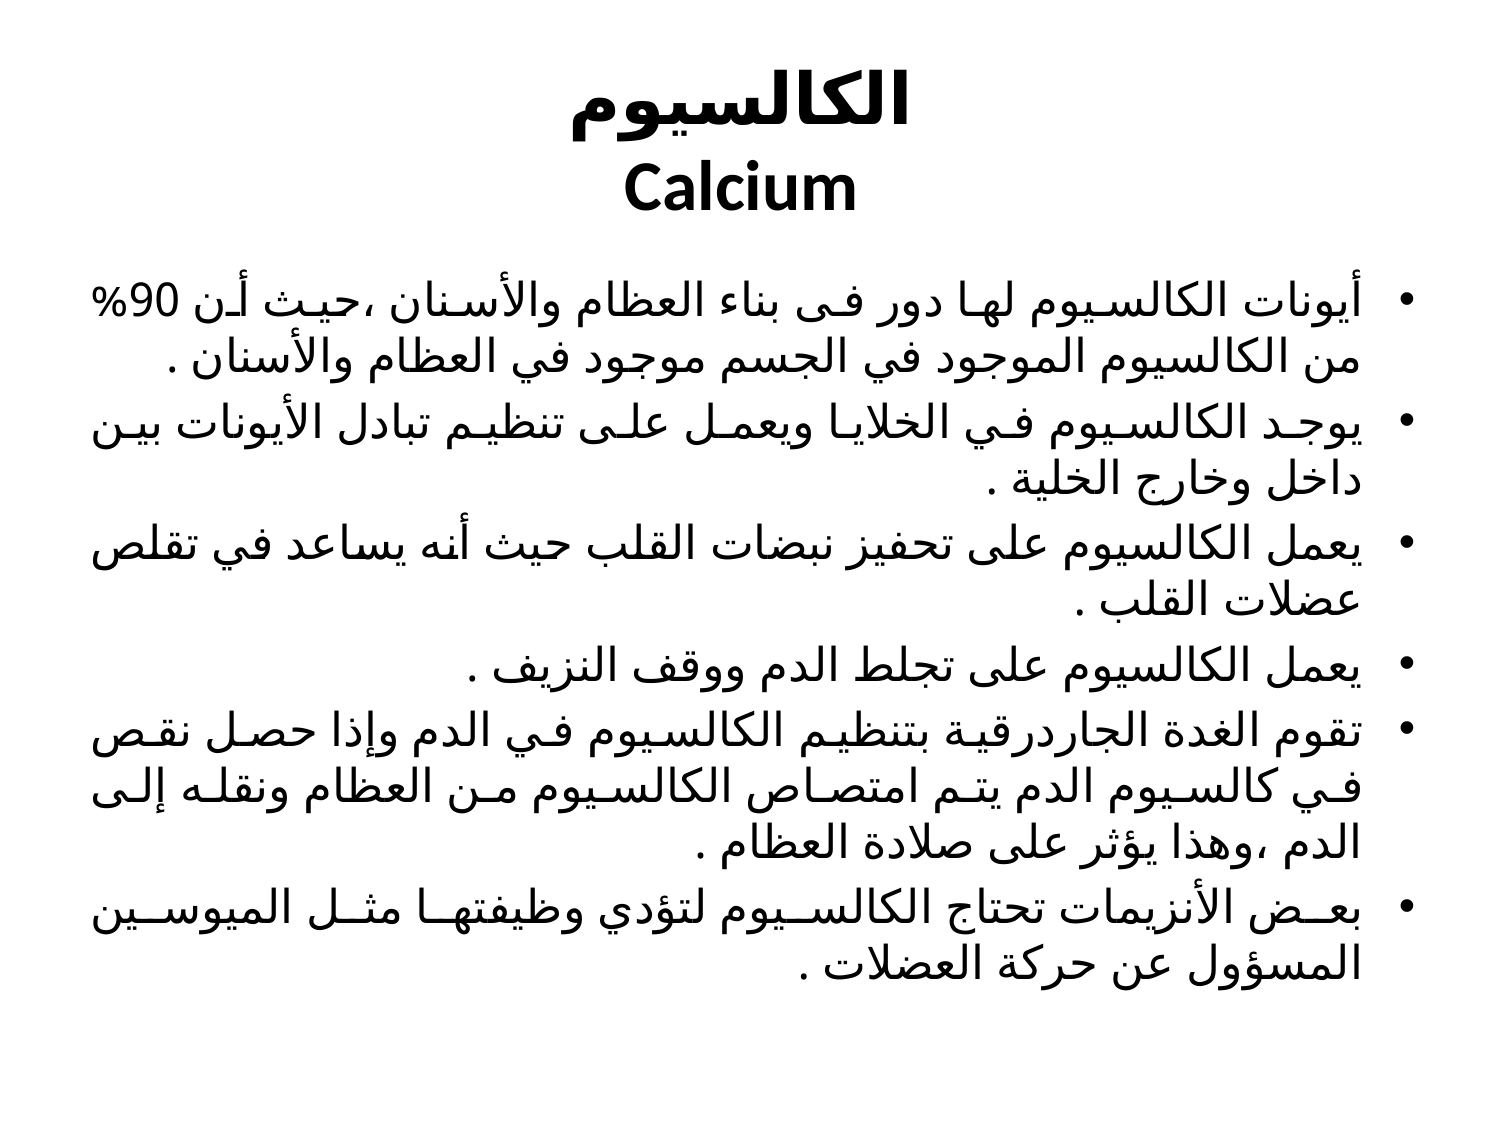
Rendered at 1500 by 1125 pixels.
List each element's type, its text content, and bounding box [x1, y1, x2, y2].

list أيونات الكالسيوم لها دور فى بناء العظام والأسنان ،حيث أن 90% من الكالسيوم الموجود في الجسم موجود في العظام والأسنان . يوجد الكالسيوم في الخلايا ويعمل على تنظيم تبادل الأيونات بين داخل وخارج الخلية . يعمل الكالسيوم على تحفيز نبضات القلب حيث أنه يساعد في تقلص عضلات القلب . يعمل الكالسيوم على تجلط الدم ووقف النزيف . تقوم الغدة الجاردرقية بتنظيم الكالسيوم في الدم وإذا حصل نقص في كالسيوم الدم يتم امتصاص الكالسيوم من العظام ونقله إلى الدم ،وهذا يؤثر على صلادة العظام . بعض الأنزيمات تحتاج الكالسيوم لتؤدي وظيفتها مثل الميوسين المسؤول عن حركة العضلات . [75, 262, 1425, 1005]
title الكالسيوم Calcium [75, 45, 1425, 233]
